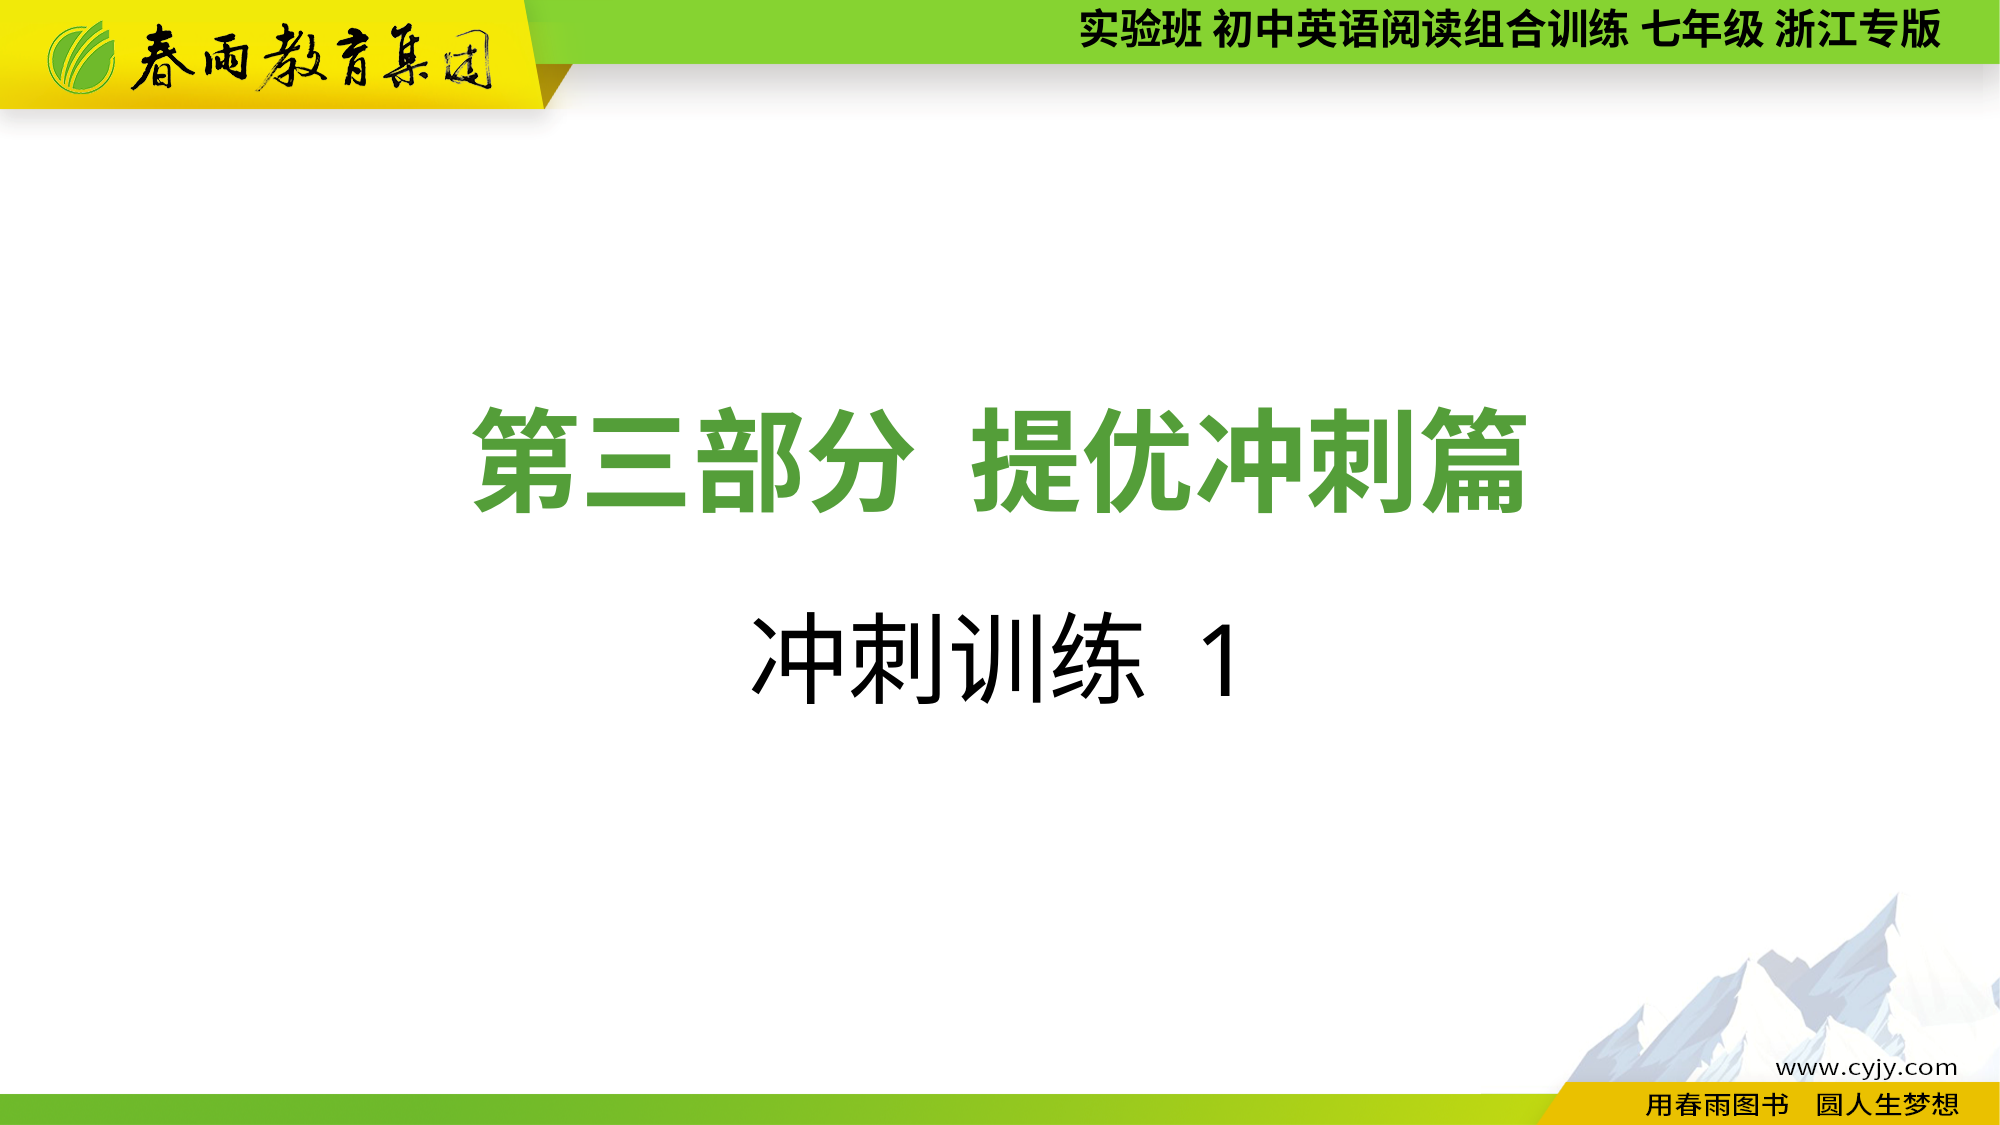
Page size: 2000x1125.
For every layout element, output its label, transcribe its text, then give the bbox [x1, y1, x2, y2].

picture [0, 0, 2000, 1125]
text_box 冲刺训练 1 [54, 528, 1946, 724]
text_box 第三部分 提优冲刺篇 [54, 316, 1946, 528]
